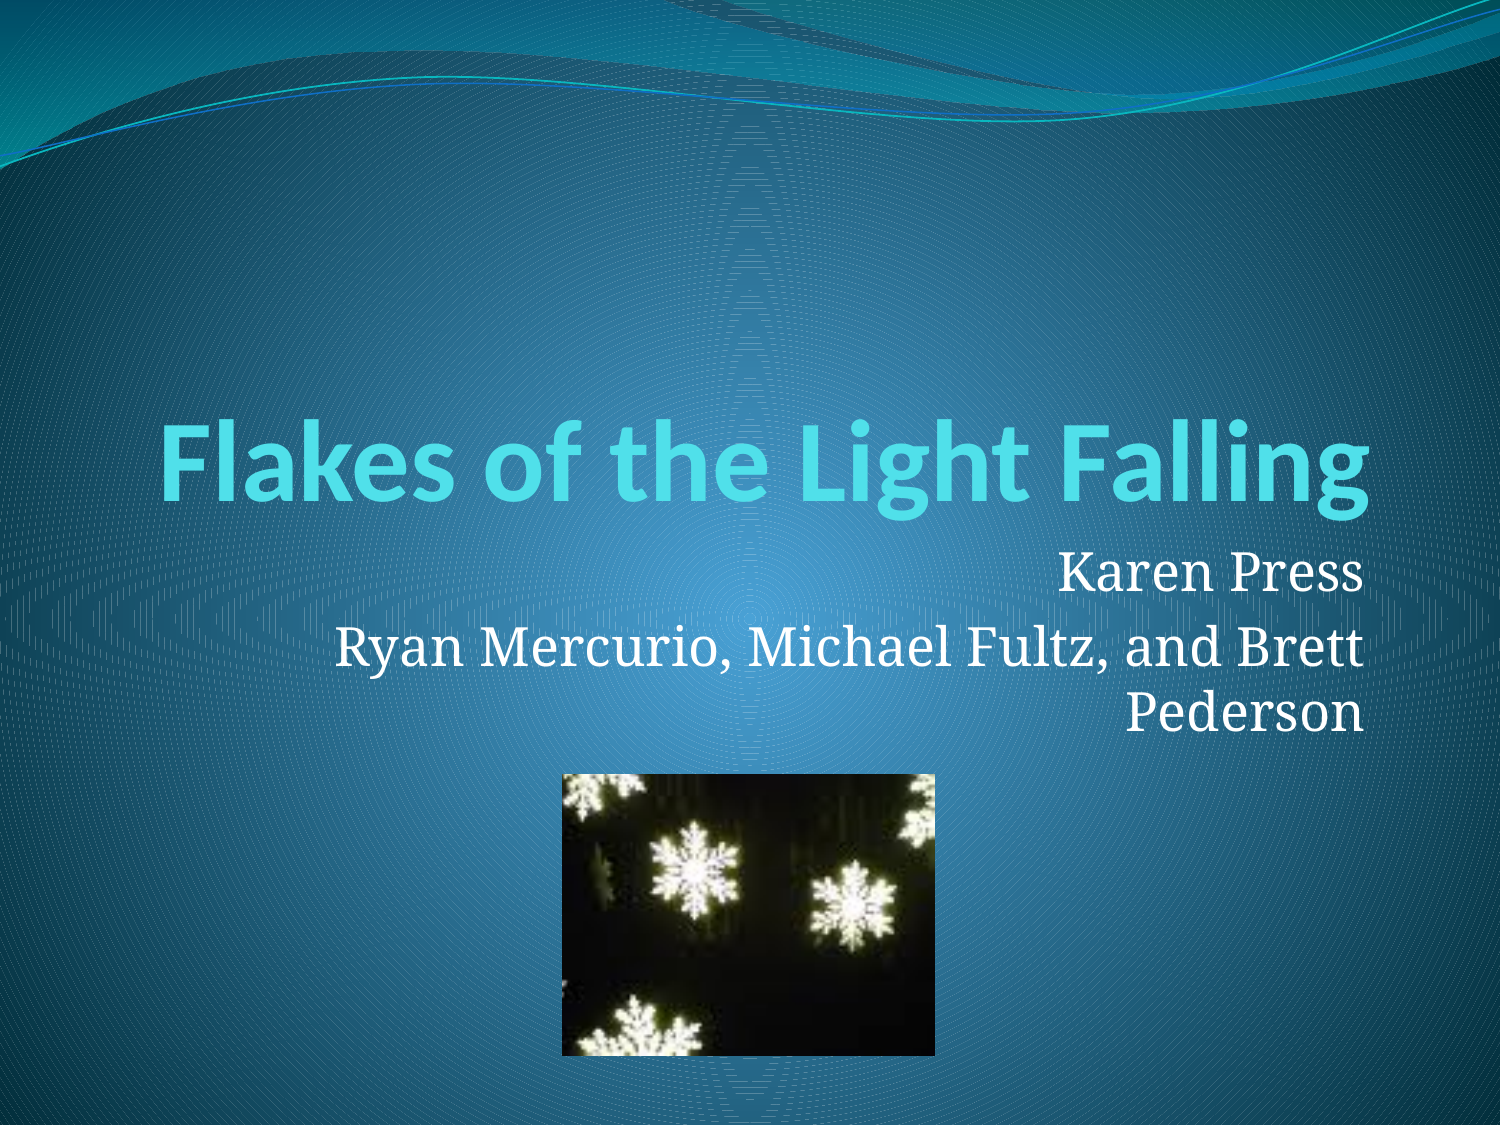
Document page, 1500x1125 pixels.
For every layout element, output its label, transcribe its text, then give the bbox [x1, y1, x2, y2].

subtitle Karen Press Ryan Mercurio, Michael Fultz, and Brett Pederson [87, 529, 1376, 818]
picture [562, 774, 935, 1056]
title Flakes of the Light Falling [87, 224, 1376, 525]
